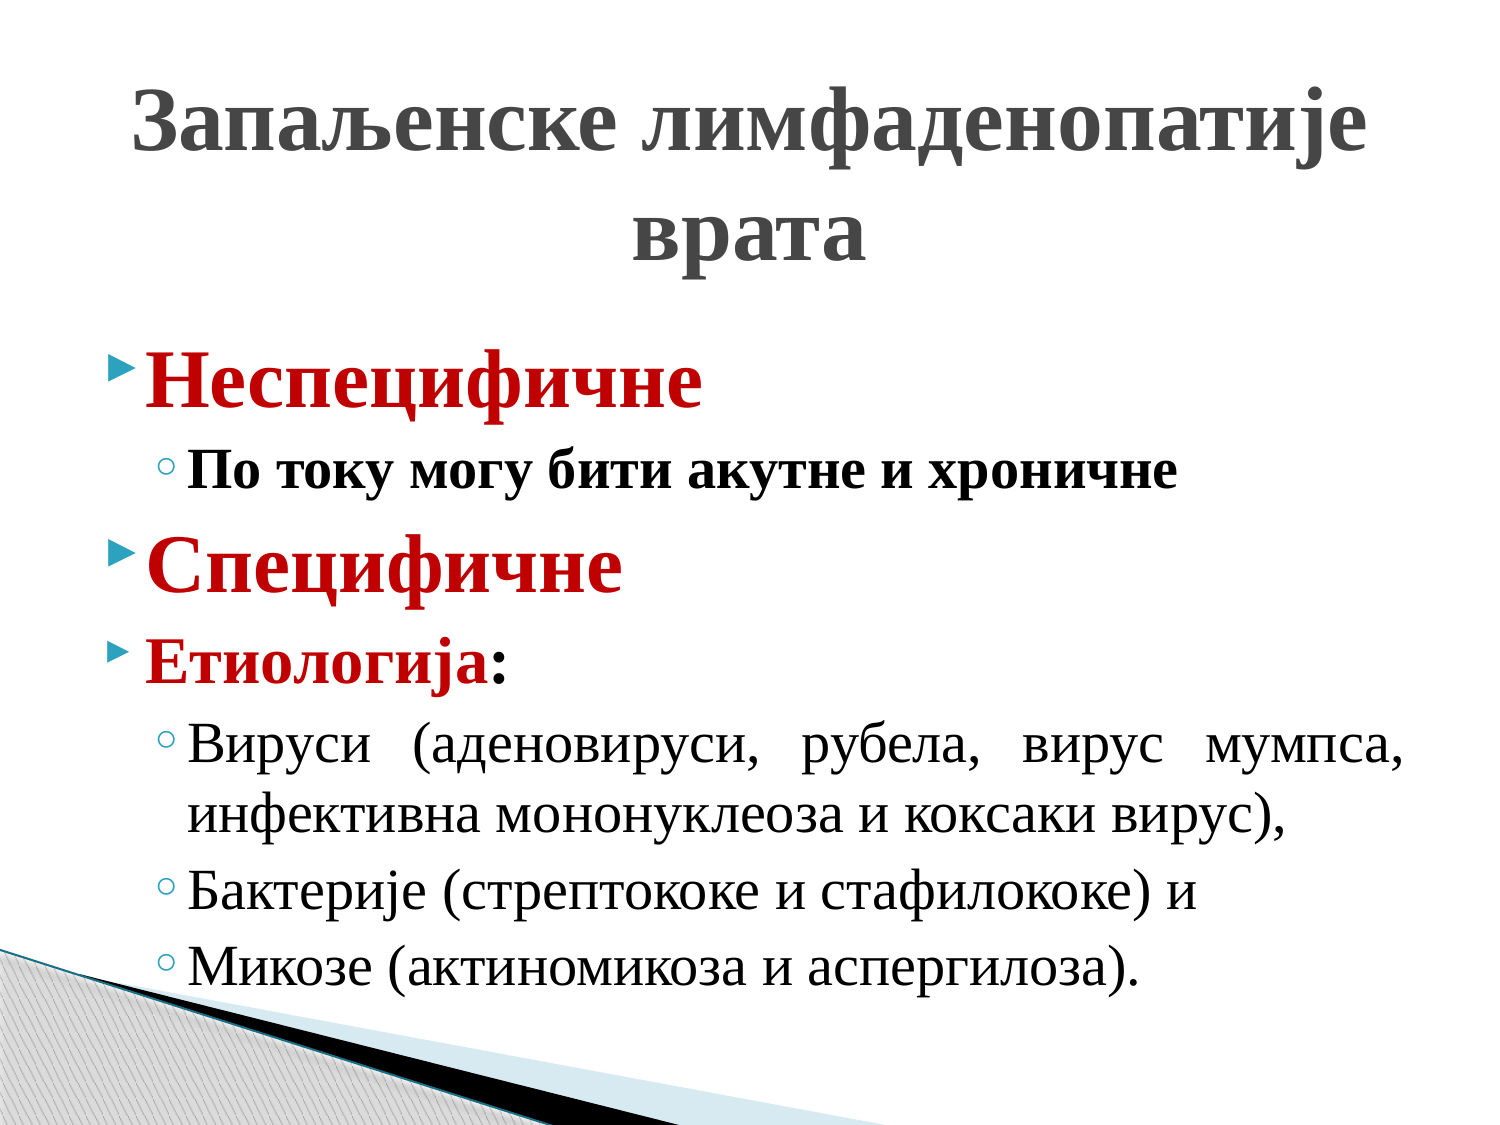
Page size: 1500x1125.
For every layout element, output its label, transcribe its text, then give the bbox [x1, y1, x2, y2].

list Неспецифичне По току могу бити акутне и хроничне Специфичне Етиологија: Вируси (аденовируси, рубела, вирус мумпса, инфективна мононуклеоза и коксаки вирус), Бактерије (стрептококе и стафилококе) и Микозе (актиномикоза и аспергилоза). [70, 316, 1421, 1036]
title Запаљенске лимфаденопатије врата [75, 45, 1425, 293]
